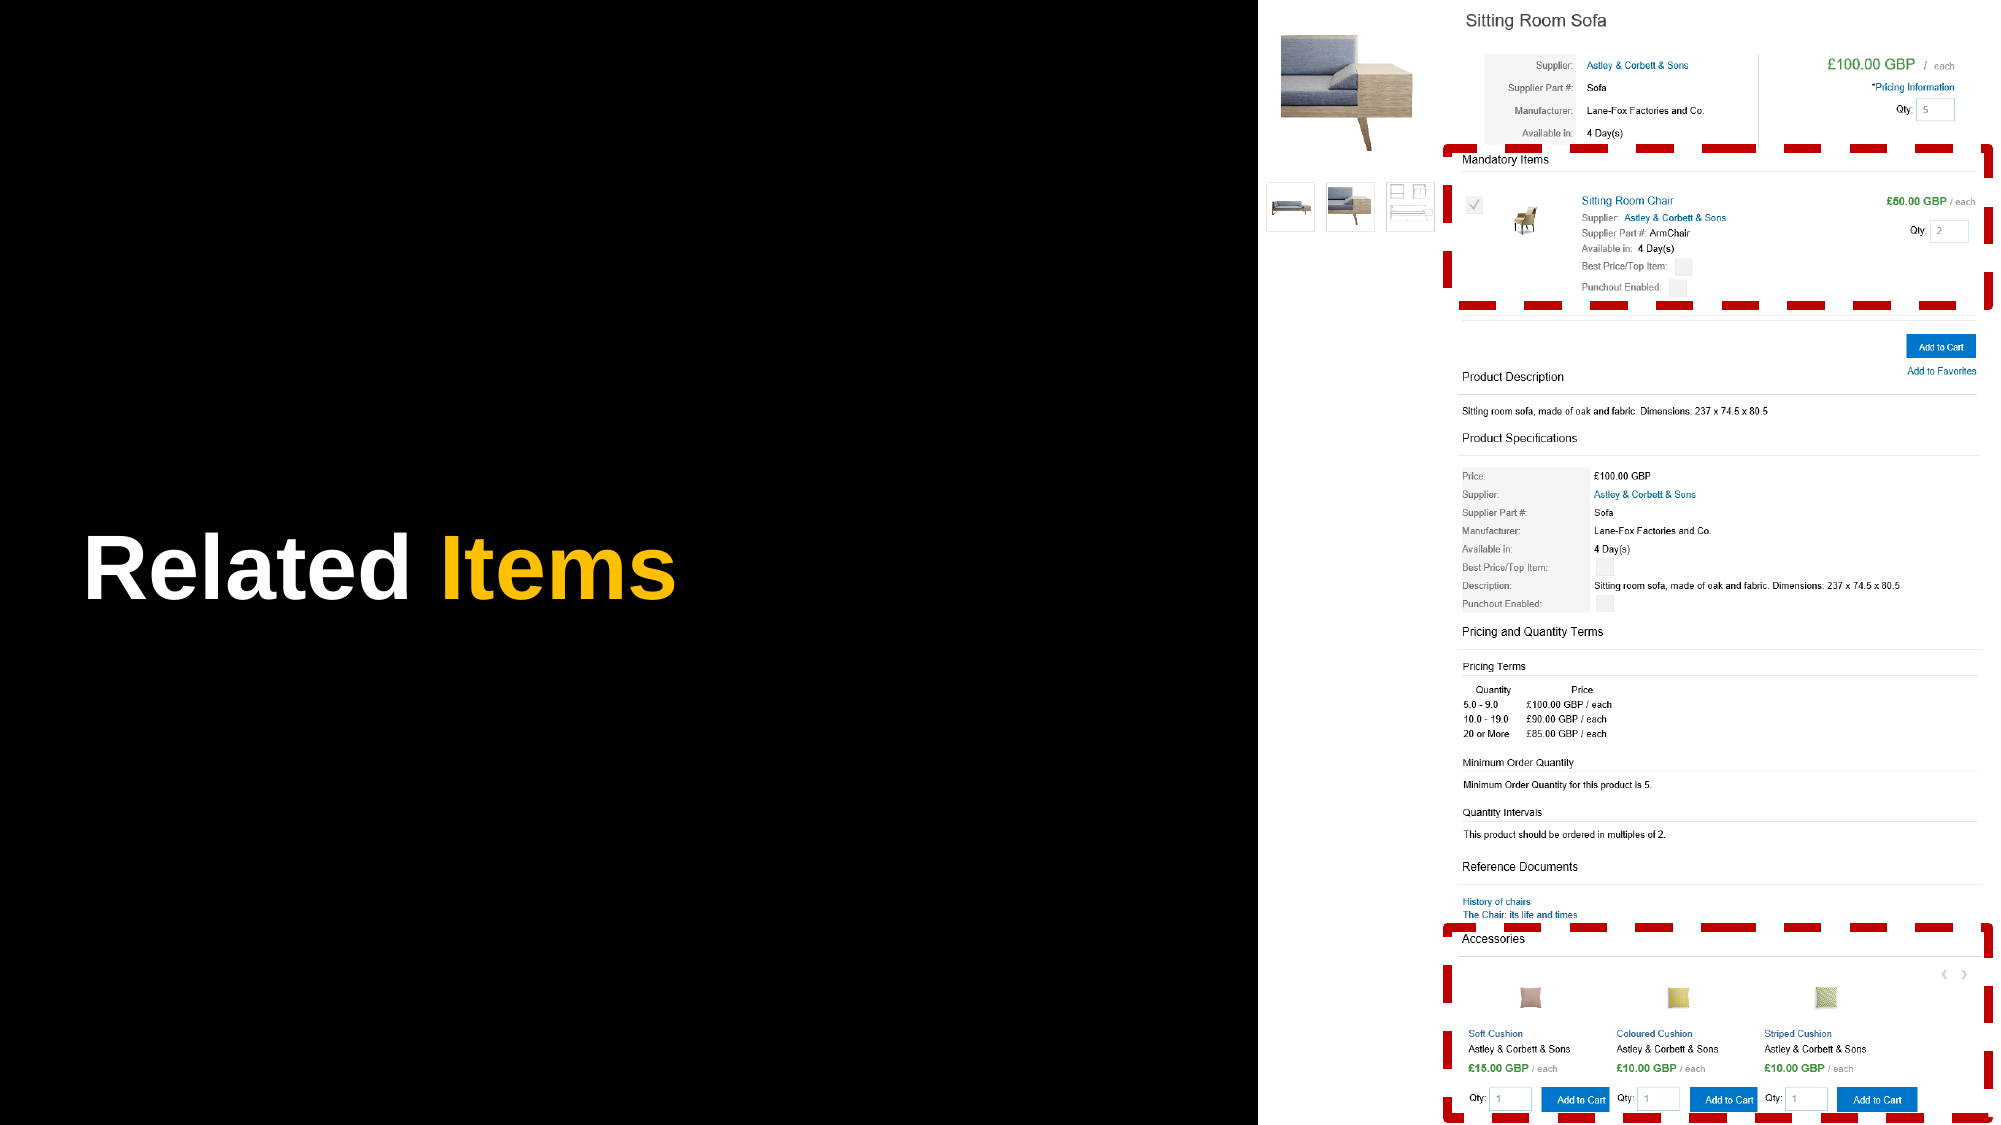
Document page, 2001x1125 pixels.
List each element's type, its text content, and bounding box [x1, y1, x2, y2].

title Related Items [82, 506, 807, 619]
picture [1257, 0, 2001, 1125]
